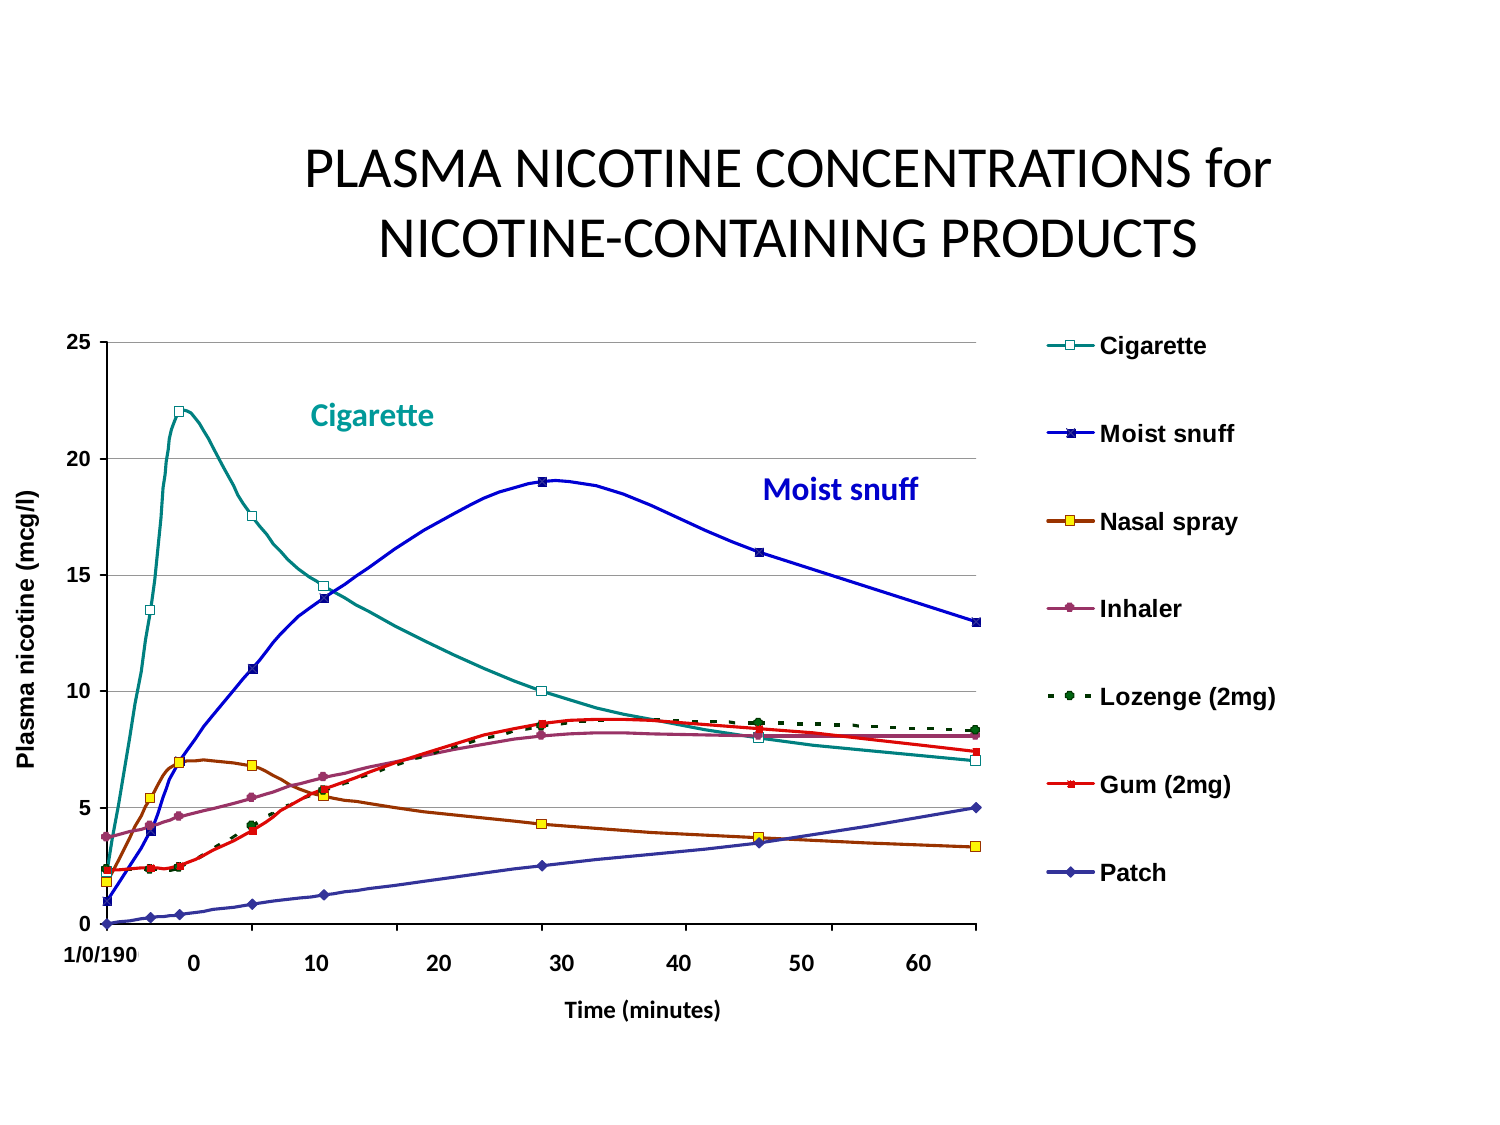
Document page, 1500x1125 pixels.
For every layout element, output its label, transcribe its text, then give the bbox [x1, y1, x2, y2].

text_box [0, 236, 1286, 1031]
title PLASMA NICOTINE CONCENTRATIONS for NICOTINE-CONTAINING PRODUCTS [192, 122, 1386, 277]
